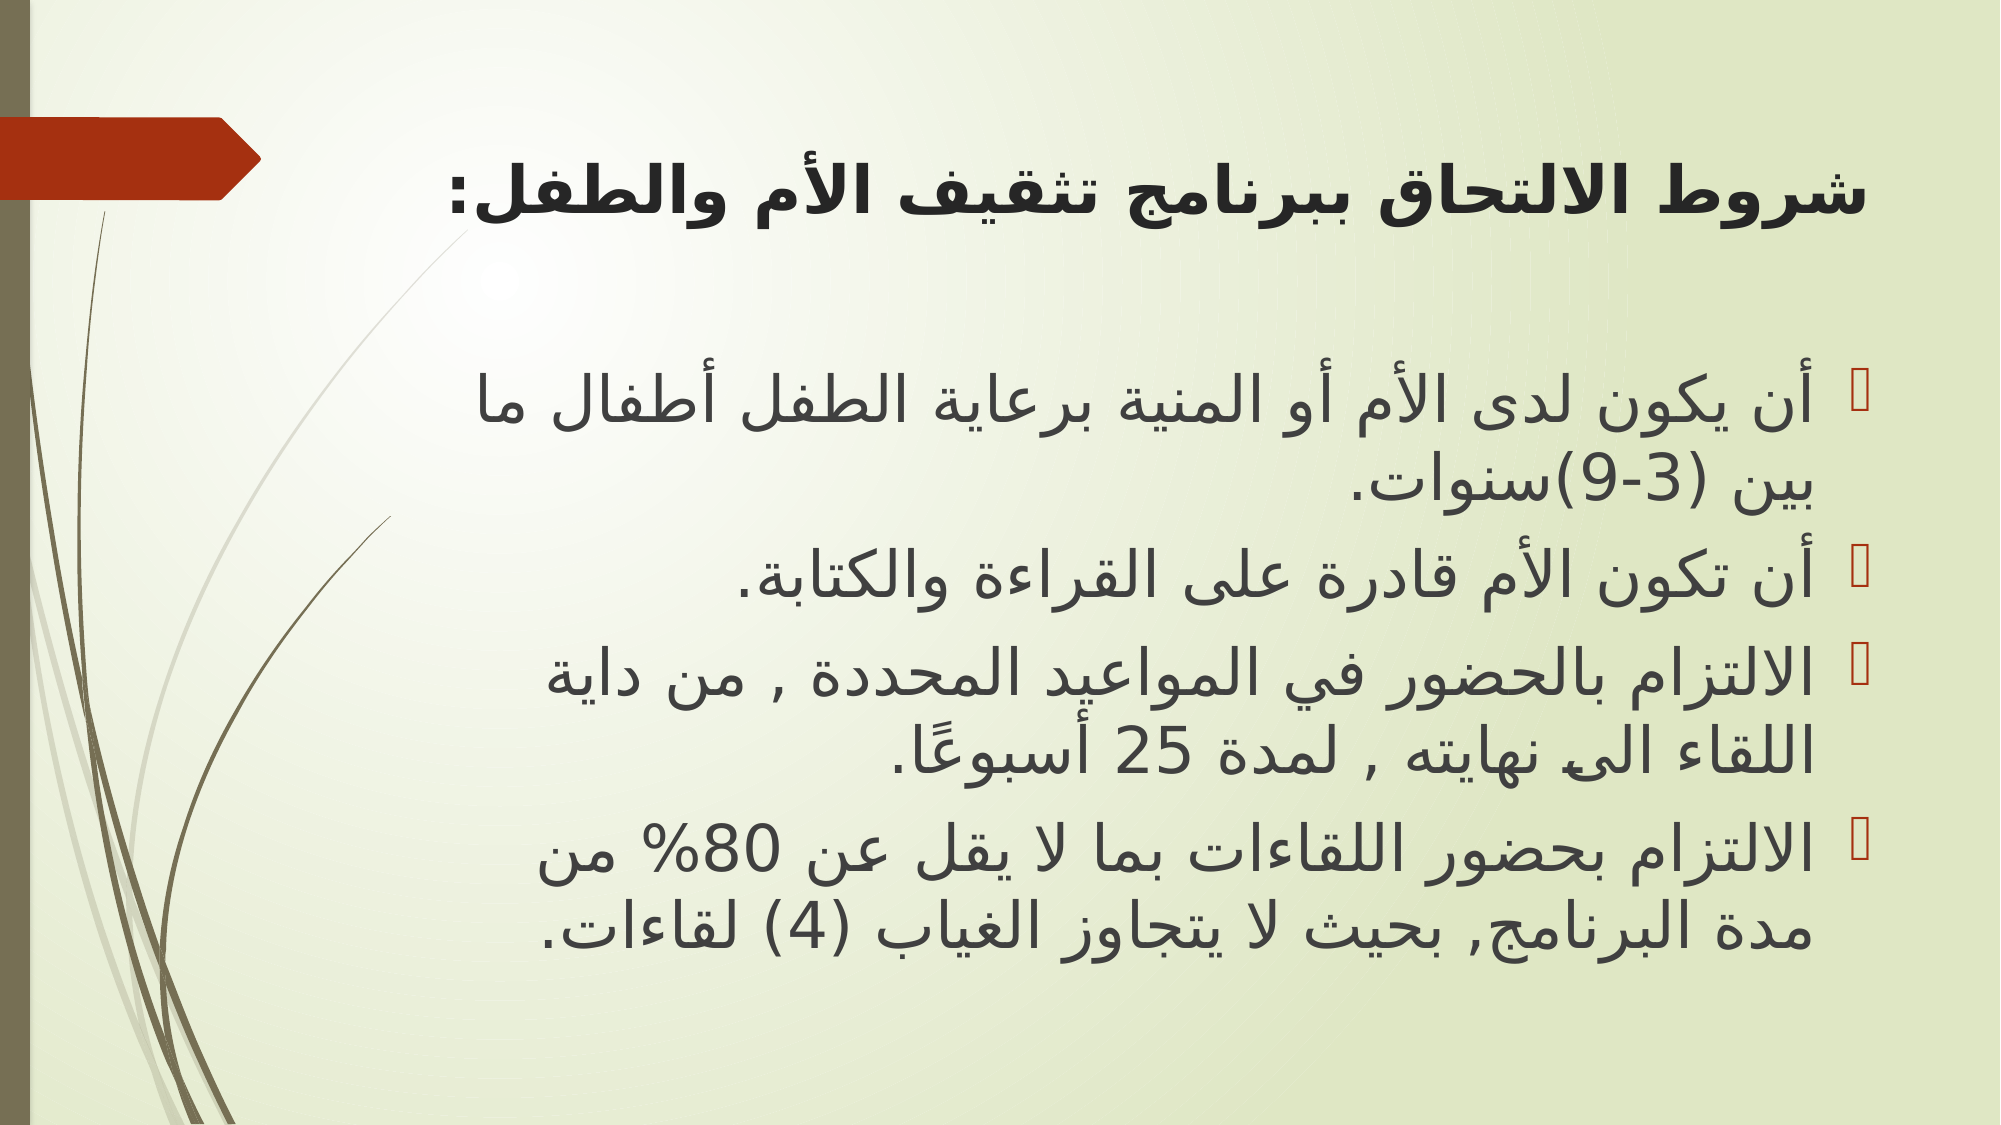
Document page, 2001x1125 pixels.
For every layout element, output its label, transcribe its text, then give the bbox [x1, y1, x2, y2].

title شروط الالتحاق ببرنامج تثقيف الأم والطفل: [424, 139, 1887, 350]
list أن يكون لدى الأم أو المنية برعاية الطفل أطفال ما بين (3-9)سنوات. أن تكون الأم قادرة على القراءة والكتابة. الالتزام بالحضور في المواعيد المحددة , من داية اللقاء الى نهايته , لمدة 25 أسبوعًا. الالتزام بحضور اللقاءات بما لا يقل عن 80% من مدة البرنامج, بحيث لا يتجاوز الغياب (4) لقاءات. [424, 350, 1888, 970]
